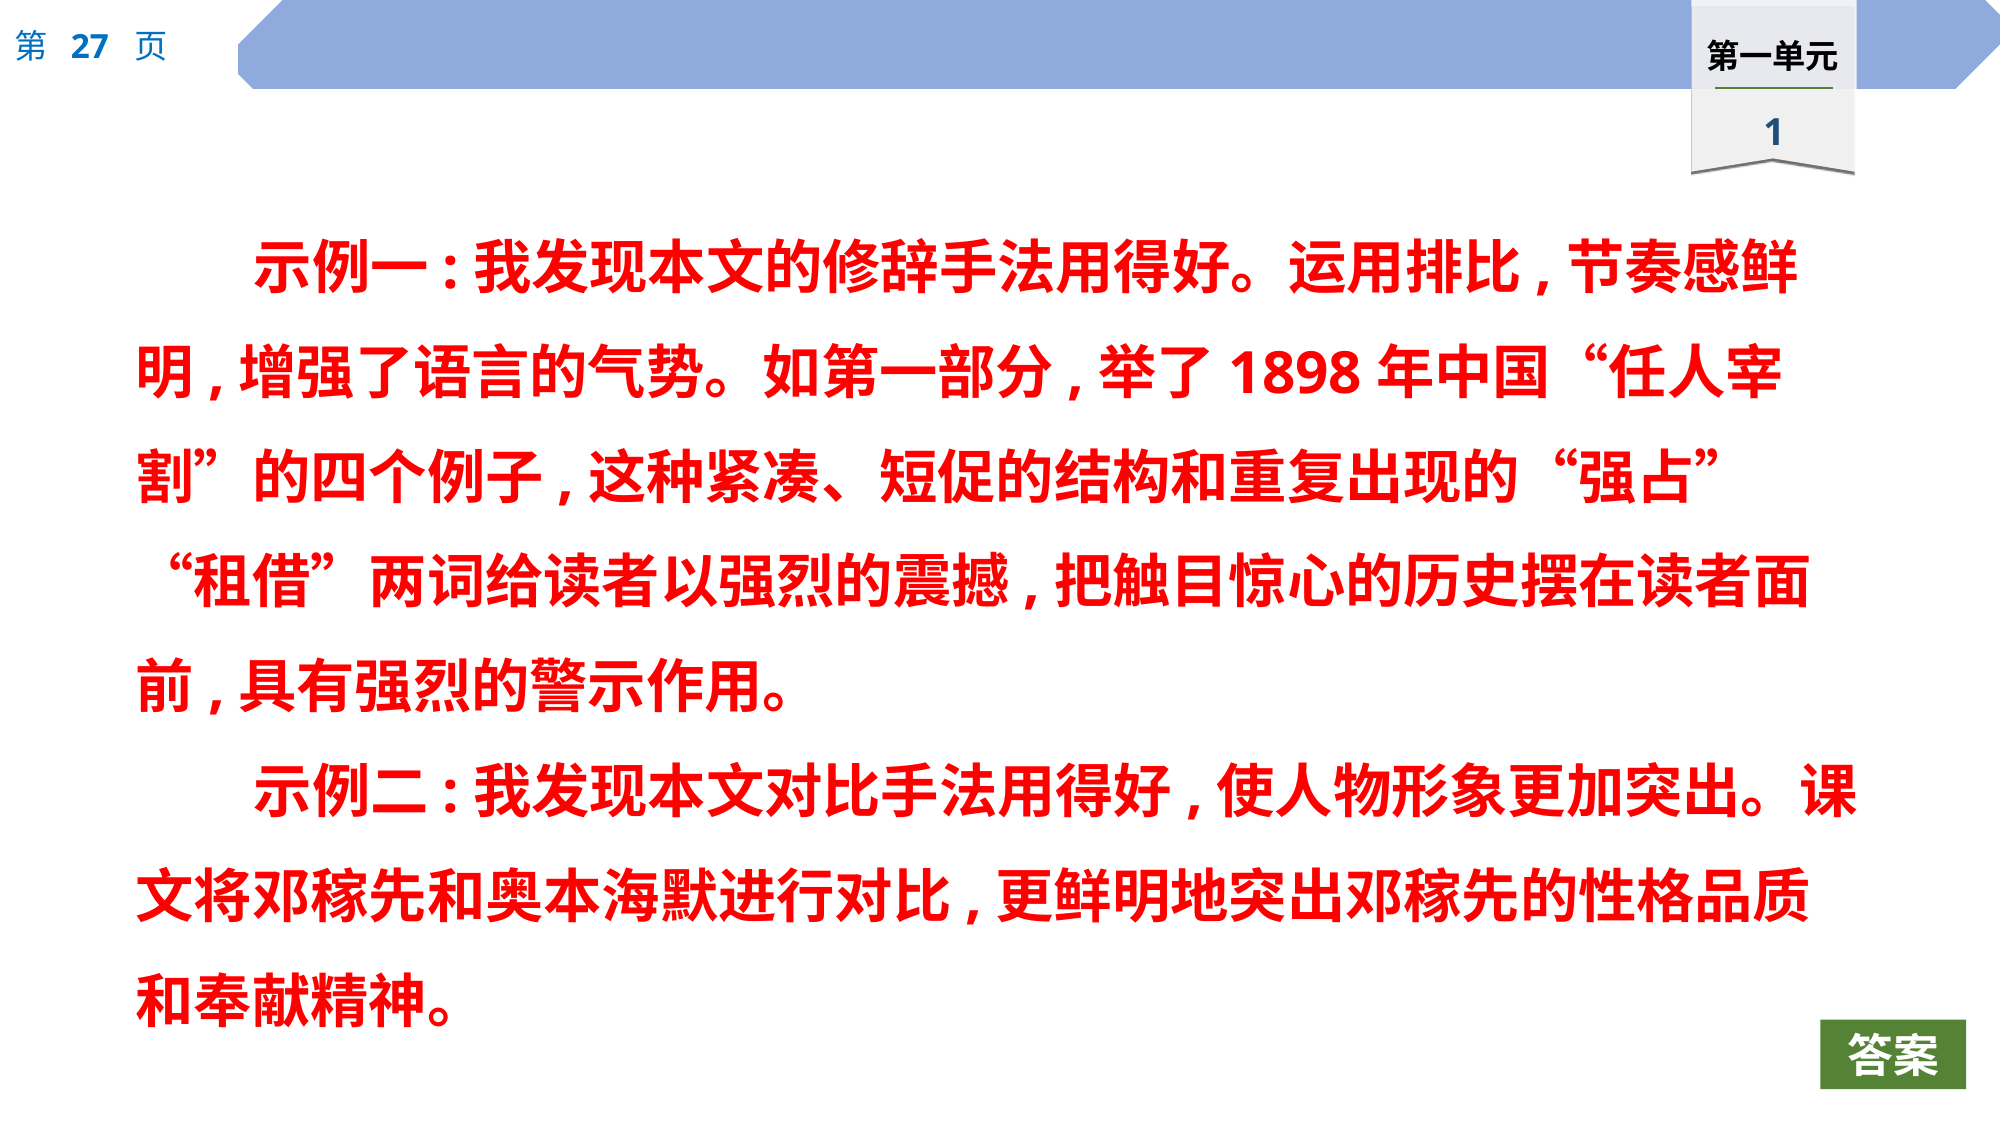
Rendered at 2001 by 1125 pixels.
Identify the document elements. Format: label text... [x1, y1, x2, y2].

text_box 答案 [1820, 1019, 1967, 1090]
list 示例一:我发现本文的修辞手法用得好。运用排比,节奏感鲜明,增强了语言的气势。如第一部分,举了1898年中国“任人宰割”的四个例子,这种紧凑、短促的结构和重复出现的“强占”“租借”两词给读者以强烈的震撼,把触目惊心的历史摆在读者面前,具有强烈的警示作用。 示例二:我发现本文对比手法用得好,使人物形象更加突出。课文将邓稼先和奥本海默进行对比,更鲜明地突出邓稼先的性格品质和奉献精神。 [121, 187, 1879, 329]
